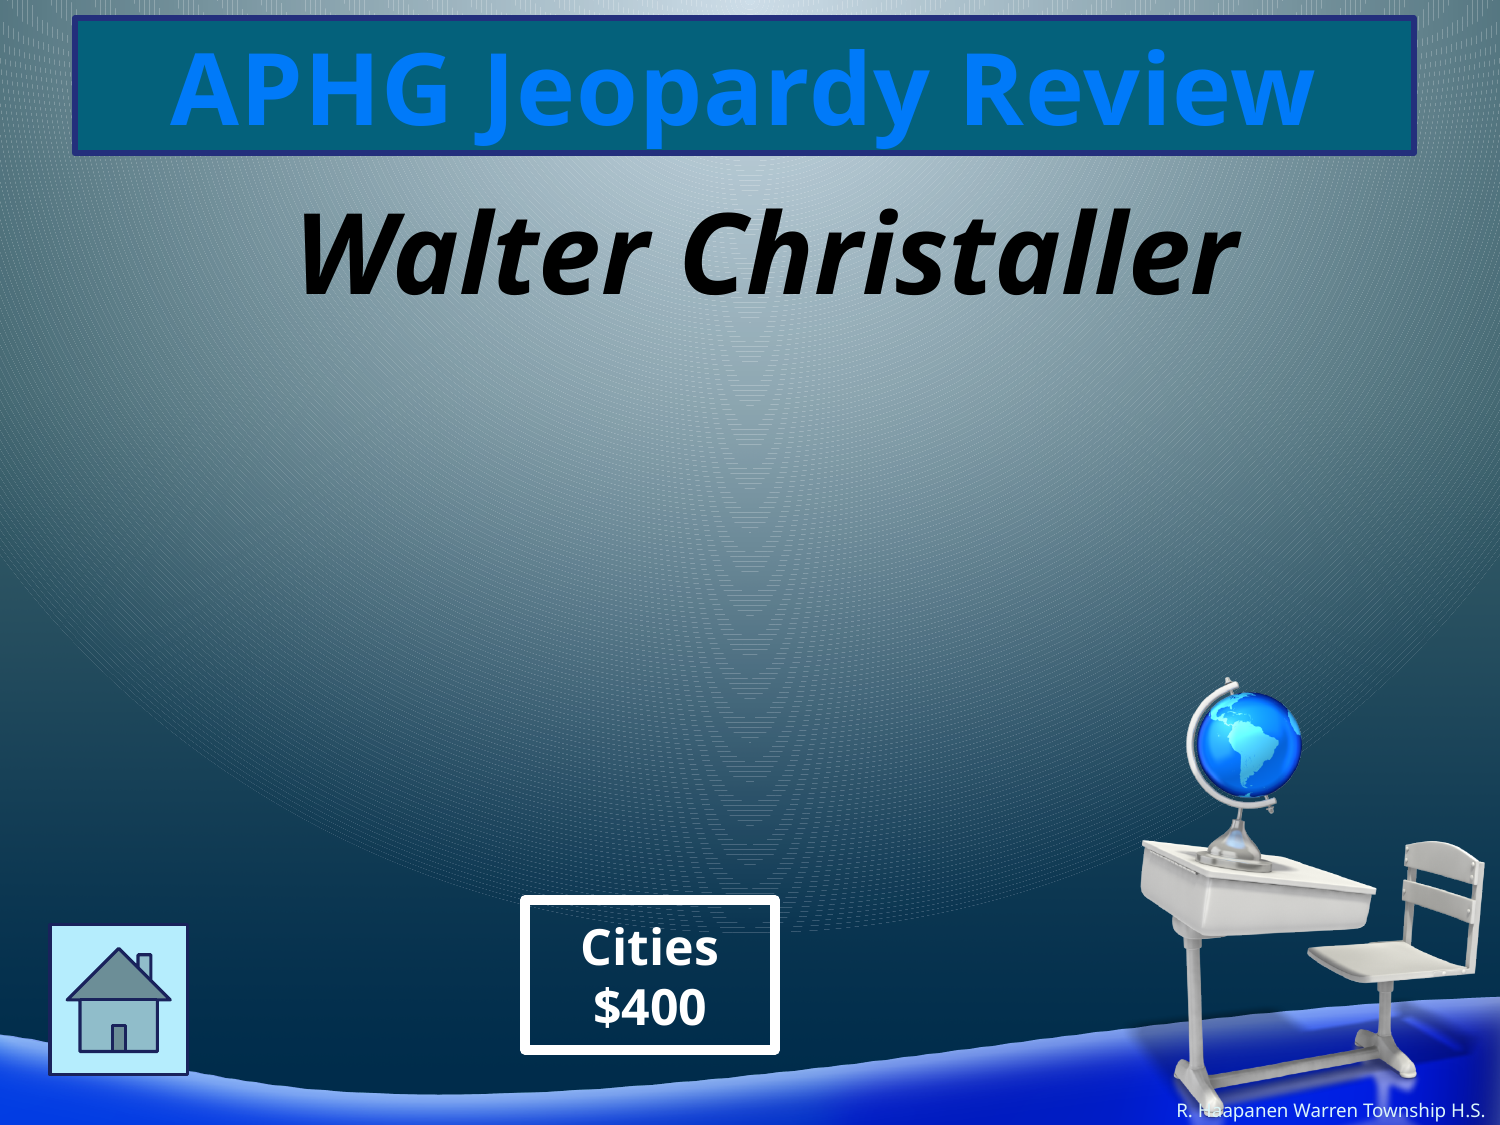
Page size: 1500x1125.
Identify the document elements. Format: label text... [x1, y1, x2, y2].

footer R. Haapanen Warren Township H.S. [1025, 1091, 1500, 1125]
picture [0, 0, 1500, 1125]
text_box Cities $400 [525, 899, 775, 1050]
list Walter Christaller [33, 174, 1500, 250]
text_box [48, 923, 189, 1076]
